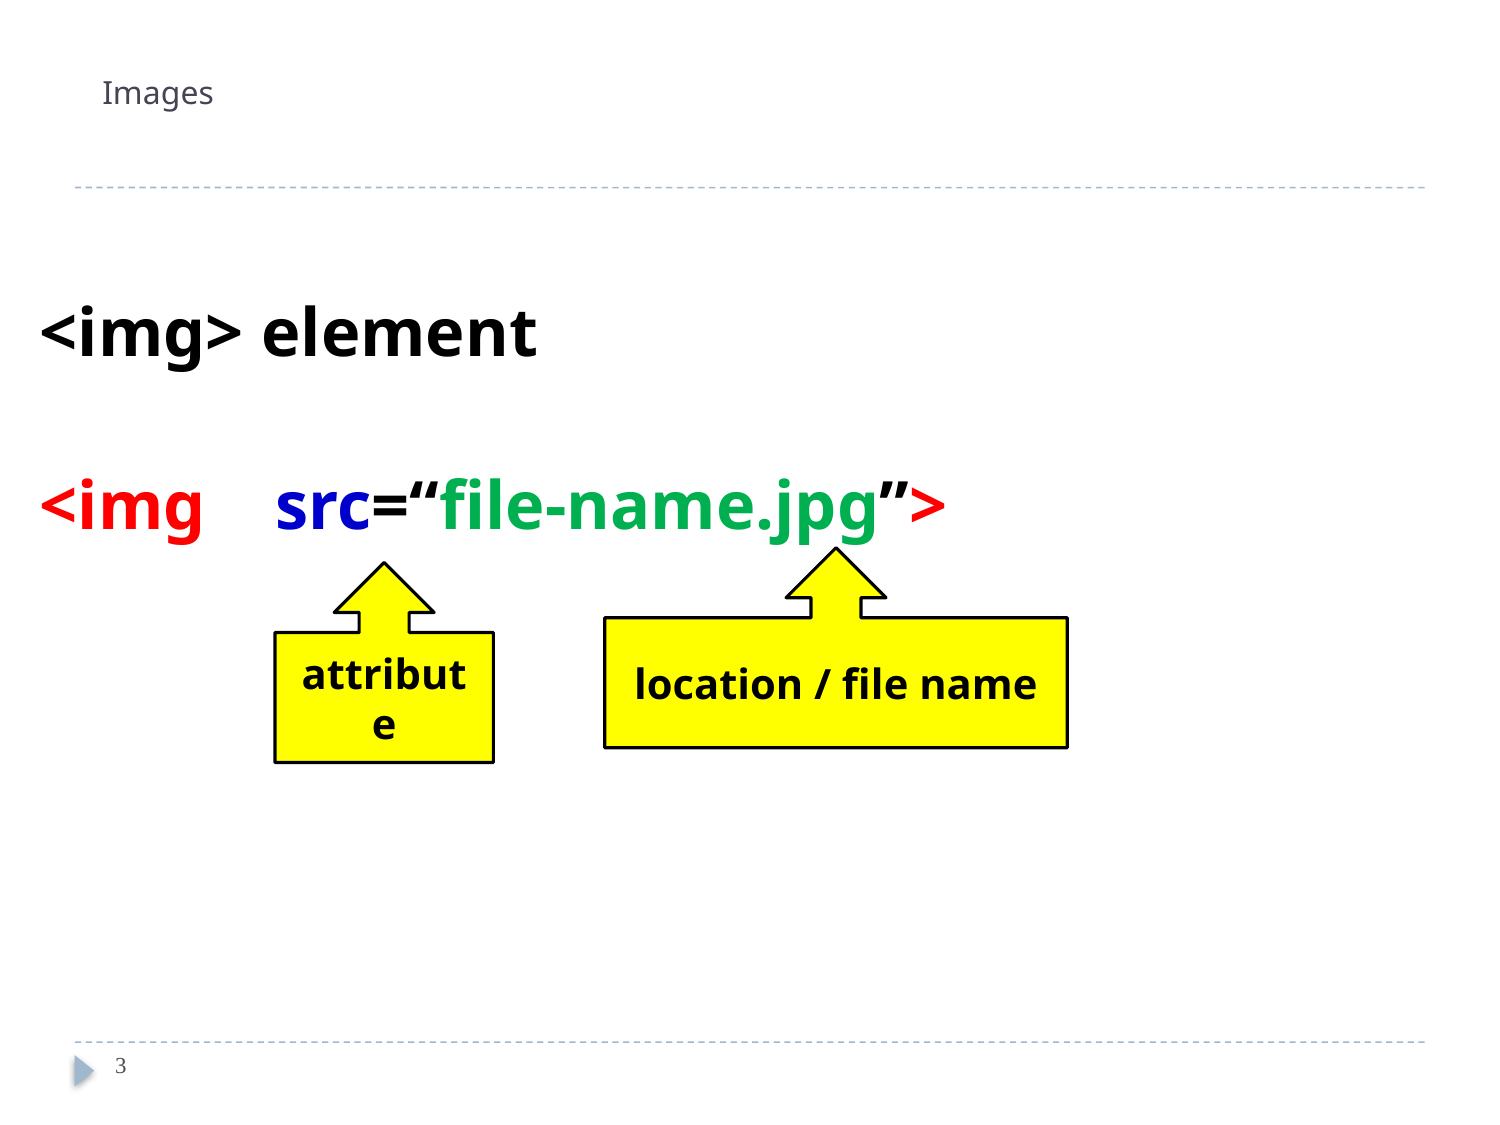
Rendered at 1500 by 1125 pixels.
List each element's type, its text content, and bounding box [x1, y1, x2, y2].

text_box location / file name [603, 546, 1069, 750]
title Images [87, 24, 1299, 118]
list <img> element <img src=“file-name.jpg”> [24, 200, 1438, 975]
slide_number 3 [100, 1042, 426, 1103]
text_box attribute [273, 561, 495, 765]
